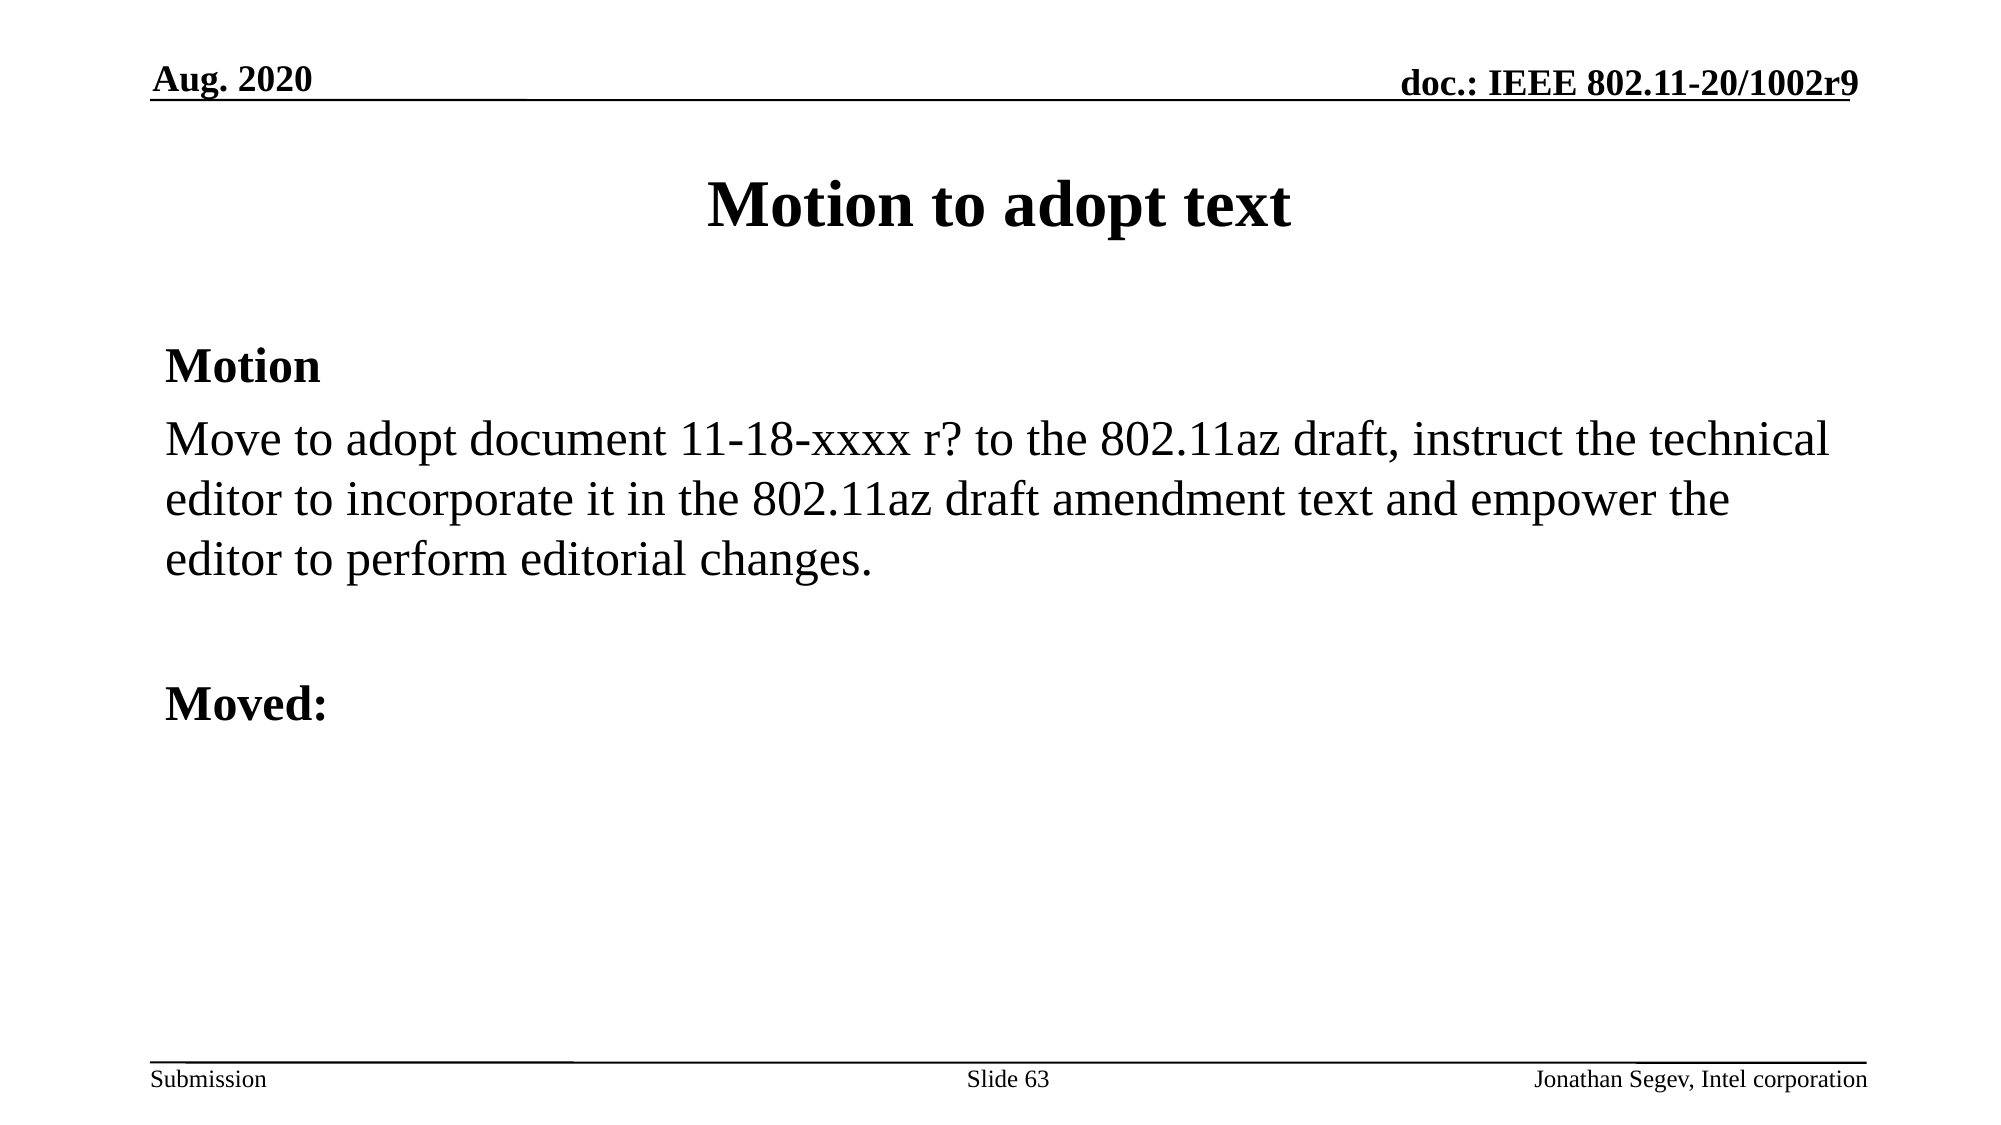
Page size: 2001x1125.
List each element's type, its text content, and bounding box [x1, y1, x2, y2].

footer Jonathan Segev, Intel corporation [1171, 1061, 1869, 1093]
list Motion Move to adopt document 11-18-xxxx r? to the 802.11az draft, instruct the technical editor to incorporate it in the 802.11az draft amendment text and empower the editor to perform editorial changes. Moved: [149, 324, 1850, 1000]
title Motion to adopt text [149, 112, 1850, 288]
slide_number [152, 54, 563, 100]
slide_number Slide 63 [950, 1061, 1067, 1123]
